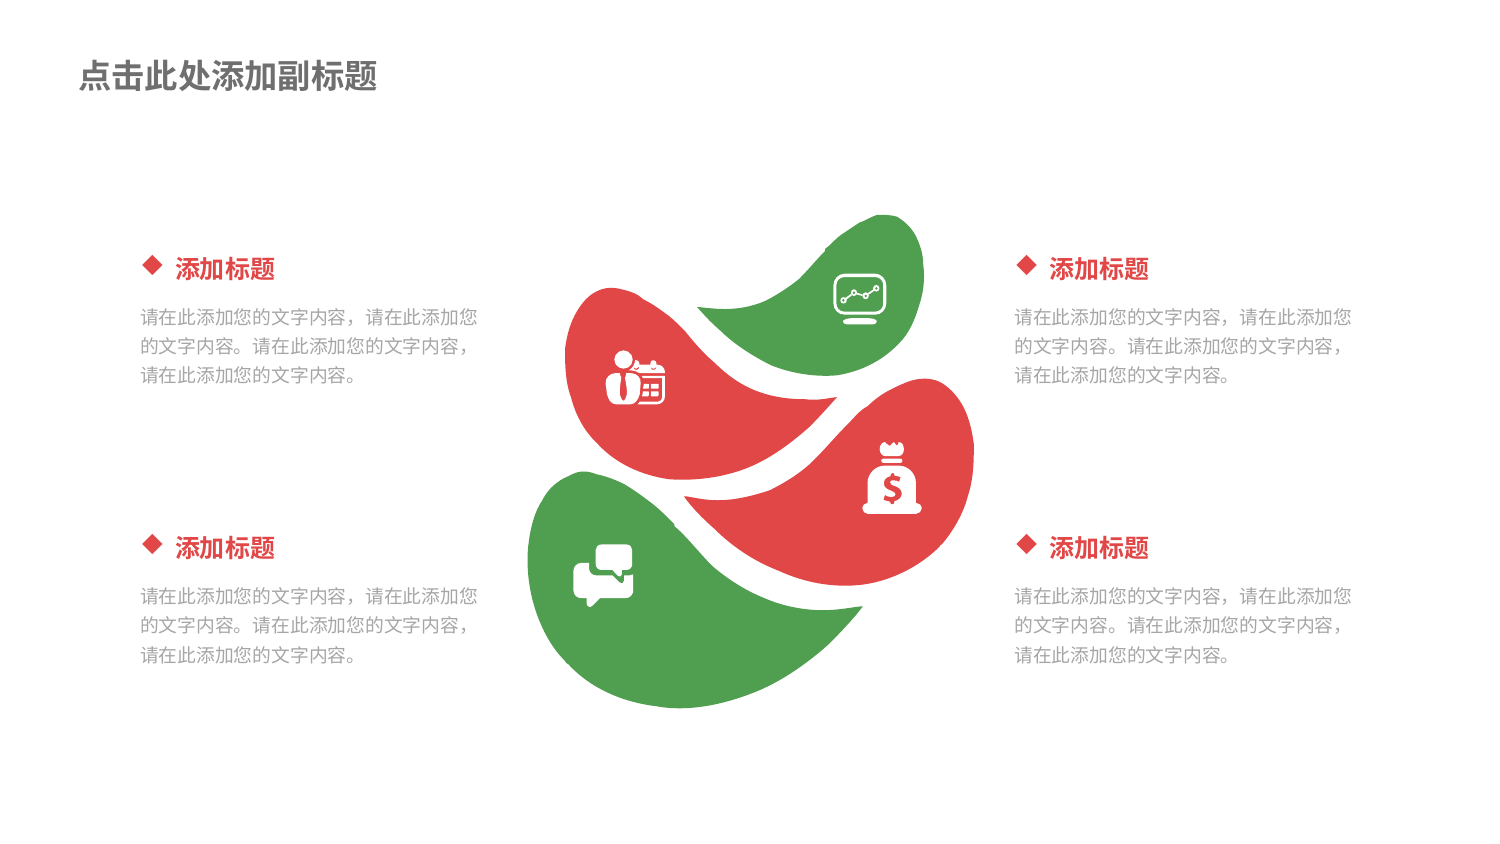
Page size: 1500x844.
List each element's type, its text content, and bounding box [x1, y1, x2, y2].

text_box [683, 378, 974, 586]
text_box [604, 350, 666, 405]
text_box 添加标题 [125, 525, 300, 570]
text_box [696, 214, 925, 376]
text_box 添加标题 [999, 525, 1174, 570]
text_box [833, 273, 887, 325]
text_box 添加标题 [999, 245, 1174, 291]
text_box 点击此处添加副标题 [58, 45, 792, 106]
text_box [527, 471, 863, 709]
text_box 请在此添加您的文字内容，请在此添加您的文字内容。请在此添加您的文字内容，请在此添加您的文字内容。 [999, 570, 1375, 674]
text_box [565, 287, 838, 480]
text_box 添加标题 [125, 245, 300, 291]
text_box 请在此添加您的文字内容，请在此添加您的文字内容。请在此添加您的文字内容，请在此添加您的文字内容。 [125, 570, 501, 674]
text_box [862, 441, 922, 514]
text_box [573, 544, 634, 608]
text_box 请在此添加您的文字内容，请在此添加您的文字内容。请在此添加您的文字内容，请在此添加您的文字内容。 [999, 291, 1375, 394]
text_box 请在此添加您的文字内容，请在此添加您的文字内容。请在此添加您的文字内容，请在此添加您的文字内容。 [125, 291, 501, 394]
